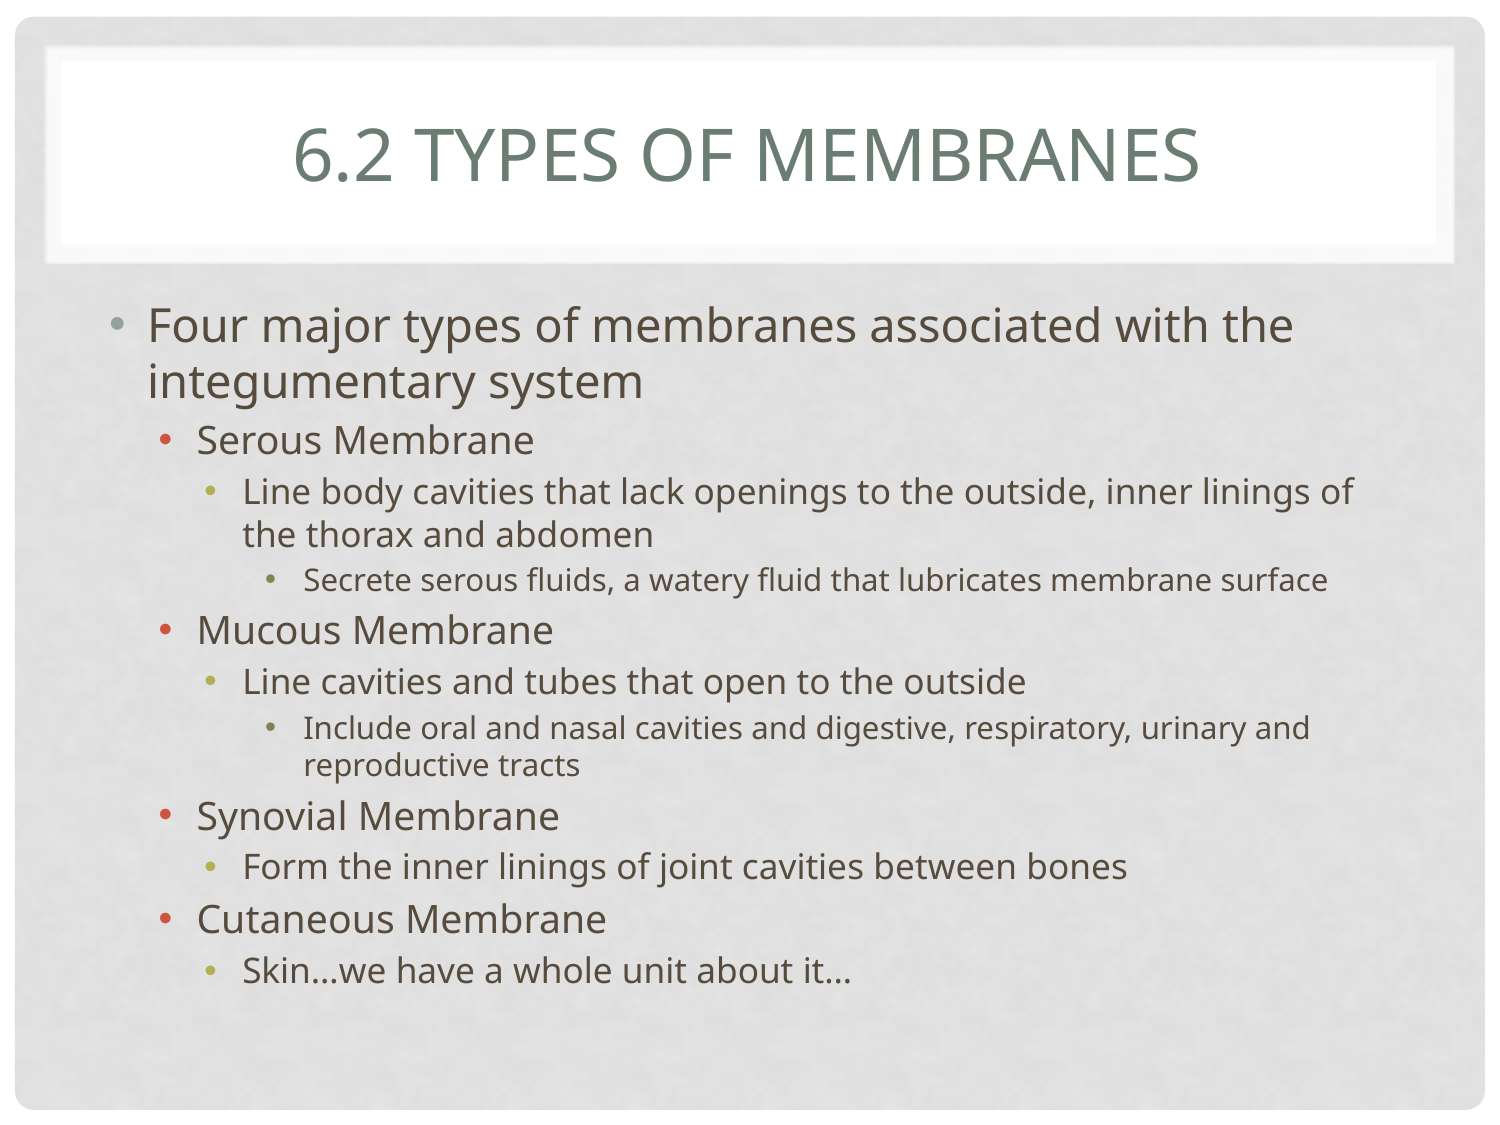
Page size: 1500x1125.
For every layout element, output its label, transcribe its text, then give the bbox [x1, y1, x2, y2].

title 6.2 Types of Membranes [69, 66, 1425, 238]
list Four major types of membranes associated with the integumentary system Serous Membrane Line body cavities that lack openings to the outside, inner linings of the thorax and abdomen Secrete serous fluids, a watery fluid that lubricates membrane surface Mucous Membrane Line cavities and tubes that open to the outside Include oral and nasal cavities and digestive, respiratory, urinary and reproductive tracts Synovial Membrane Form the inner linings of joint cavities between bones Cutaneous Membrane Skin…we have a whole unit about it… [75, 287, 1425, 1005]
